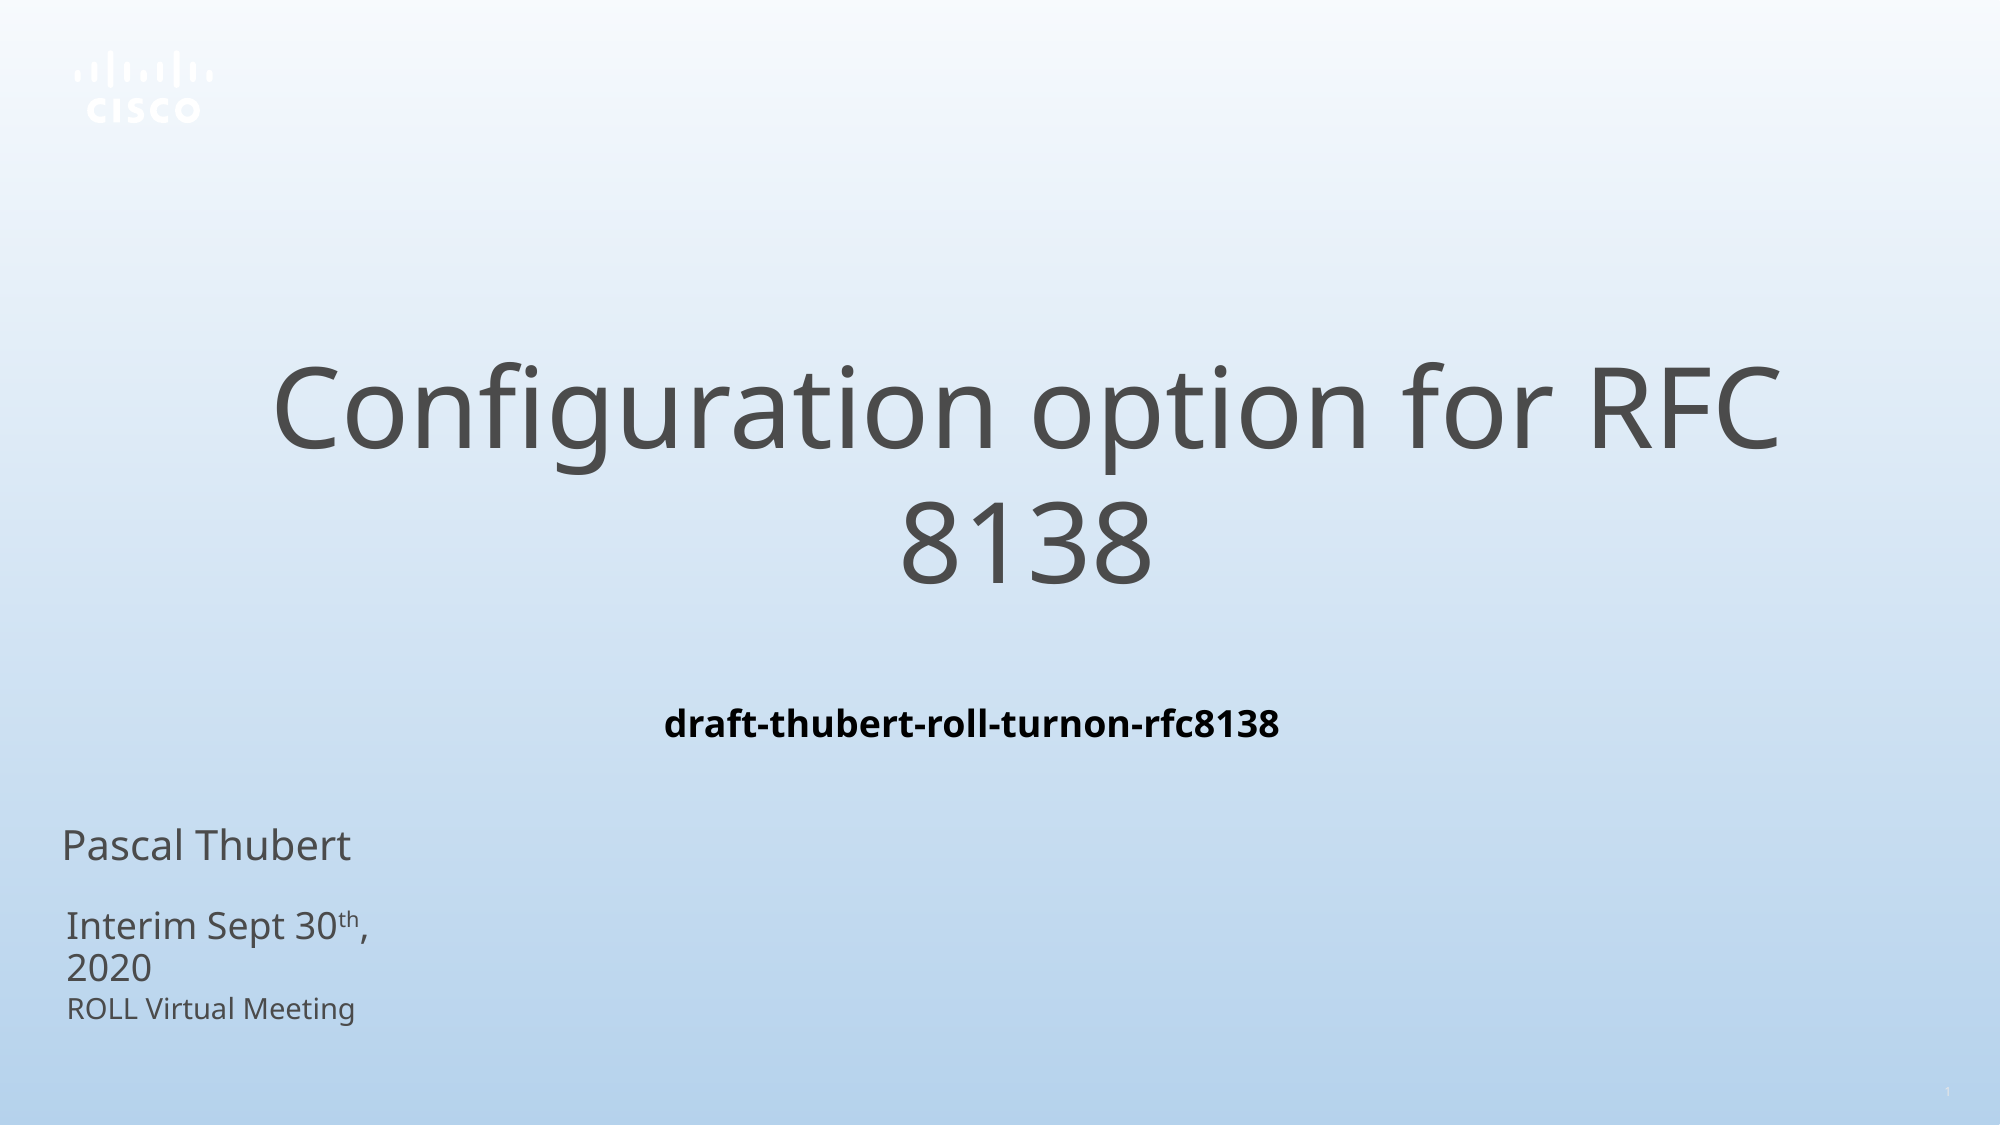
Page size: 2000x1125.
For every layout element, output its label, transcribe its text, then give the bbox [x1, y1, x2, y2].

list draft-thubert-roll-turnon-rfc8138 [87, 461, 1858, 1115]
title Configuration option for RFC 8138 [175, 264, 1880, 678]
subtitle Pascal Thubert [46, 807, 87, 877]
text_box Interim Sept 30th, 2020 [51, 897, 463, 961]
text_box ROLL Virtual Meeting [51, 985, 1826, 1049]
